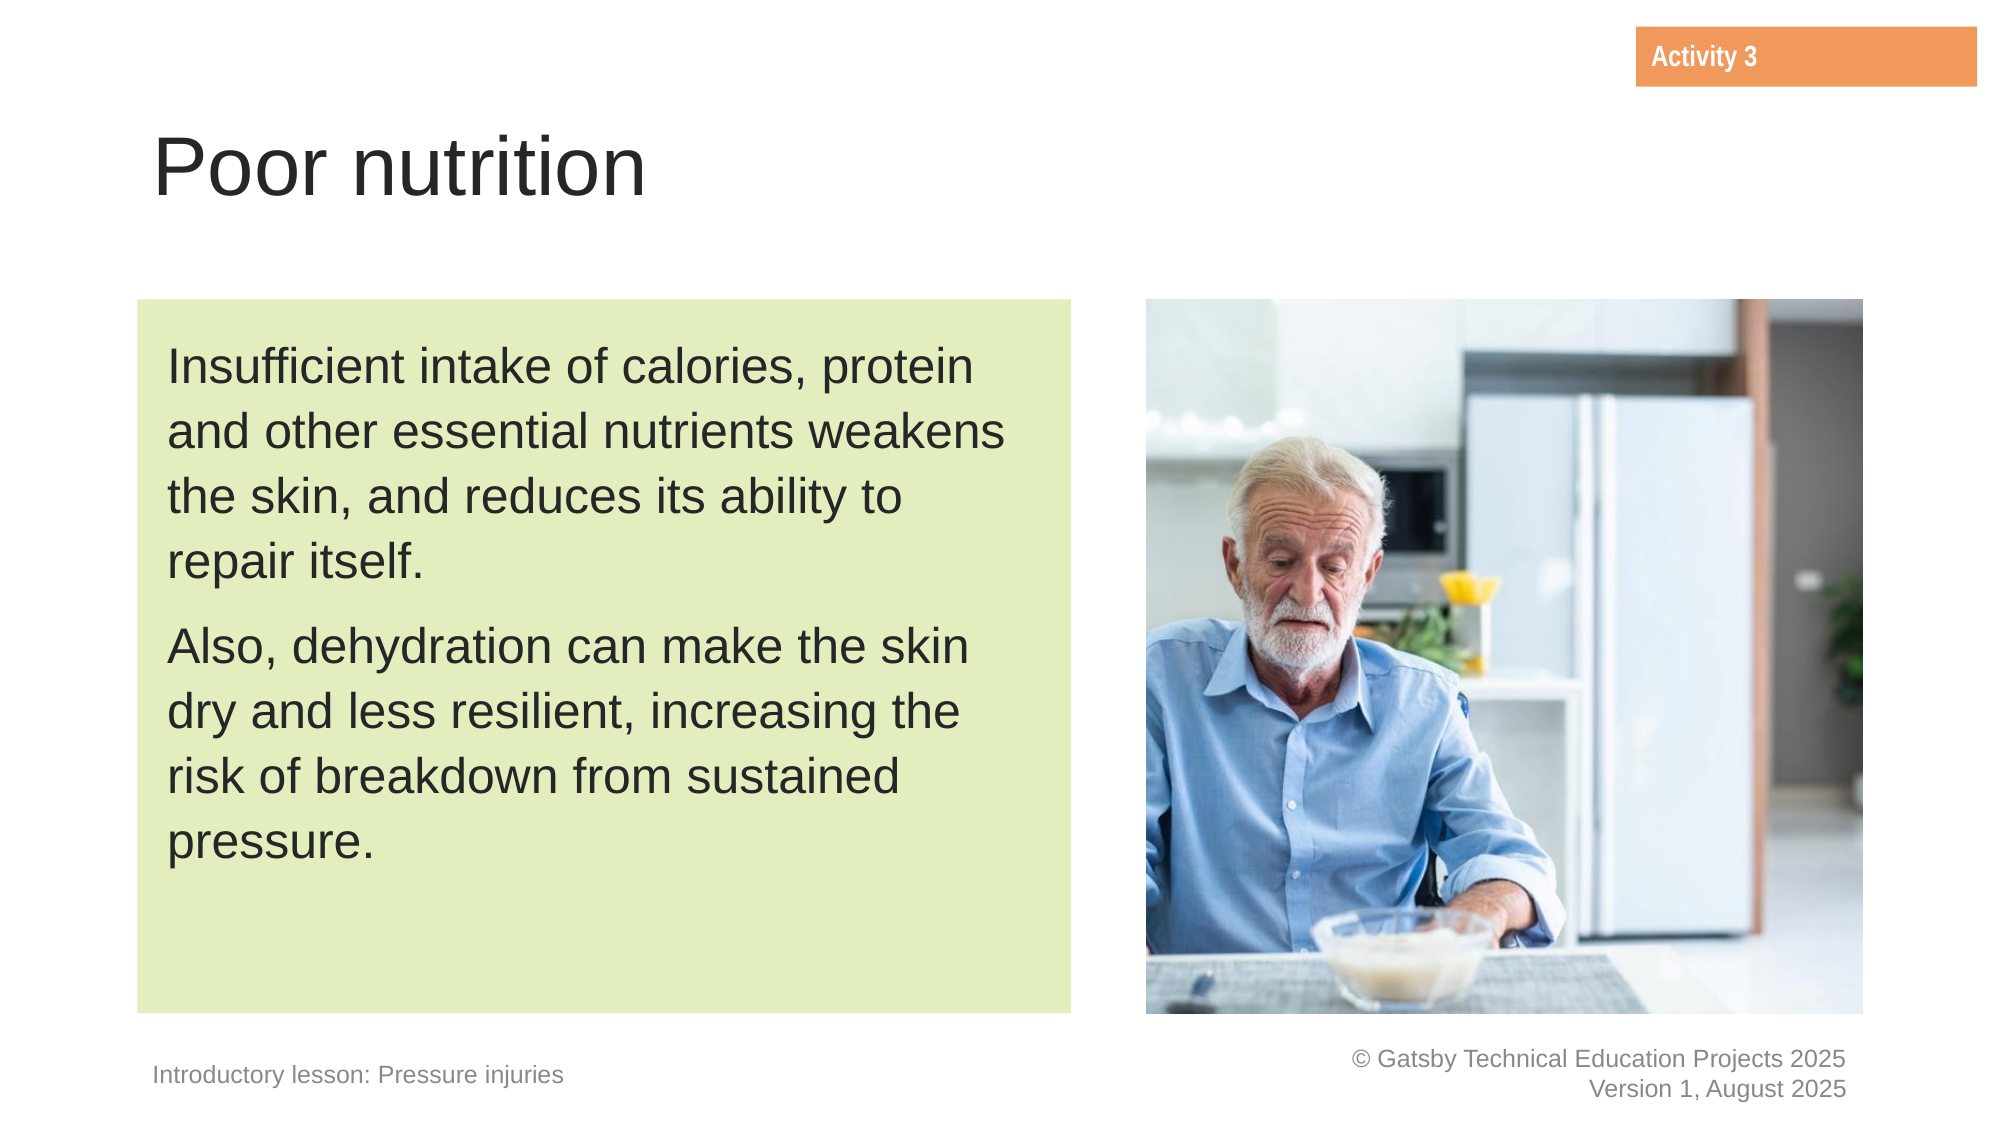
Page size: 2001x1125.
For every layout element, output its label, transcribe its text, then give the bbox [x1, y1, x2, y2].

list Activity 3 [1636, 26, 1978, 87]
list Introductory lesson: Pressure injuries [137, 1042, 829, 1103]
list Insufficient intake of calories, protein and other essential nutrients weakens the skin, and reduces its ability to repair itself. Also, dehydration can make the skin dry and less resilient, increasing the risk of breakdown from sustained pressure. [137, 299, 1072, 1014]
title Poor nutrition [137, 59, 1863, 278]
picture [1146, 299, 1863, 1014]
